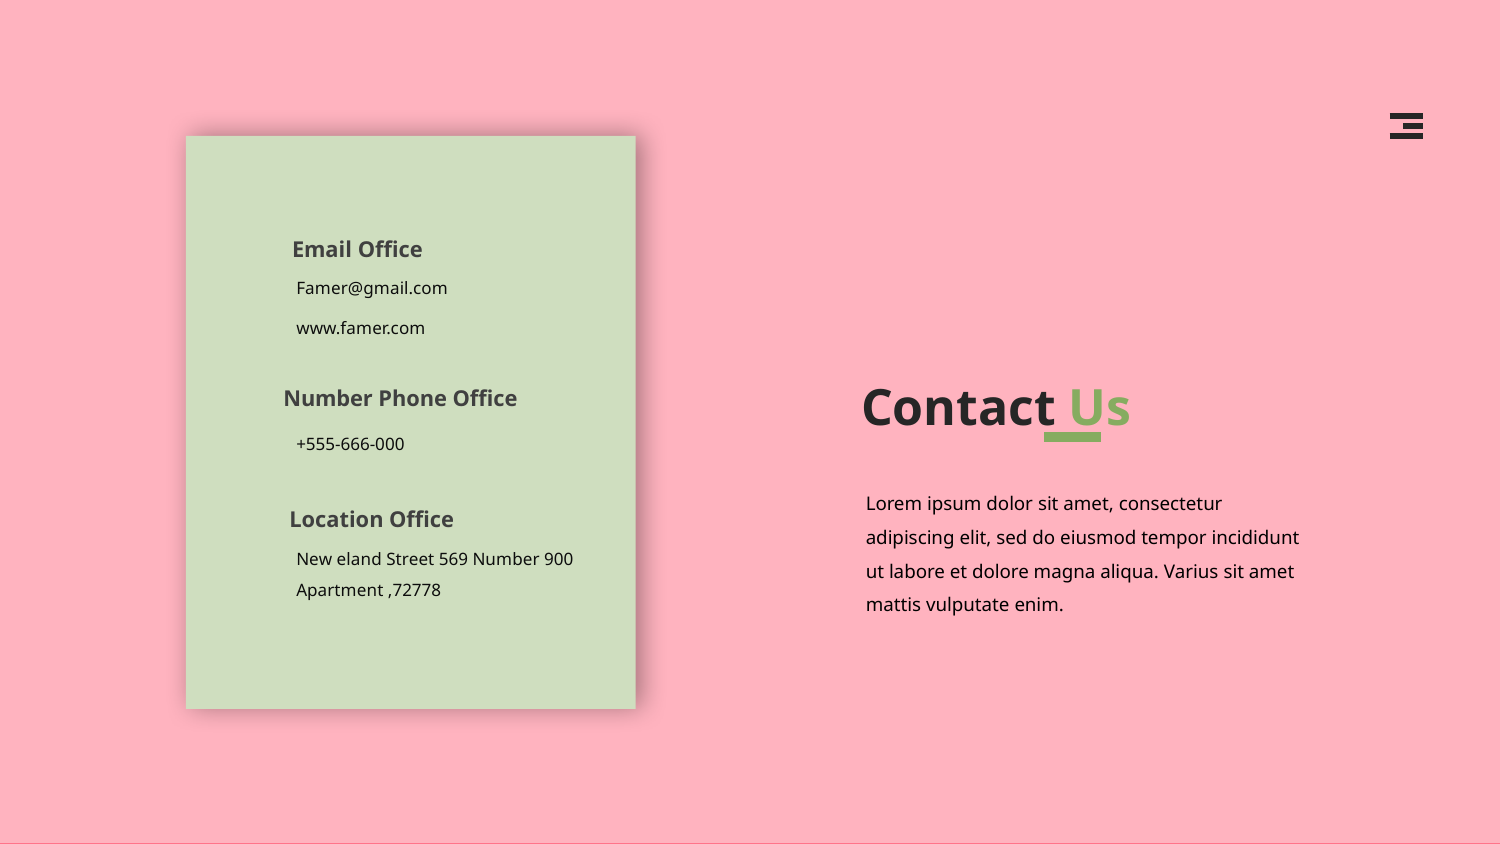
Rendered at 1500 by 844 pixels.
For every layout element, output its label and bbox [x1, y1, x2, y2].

picture [0, 0, 1500, 844]
text_box [1389, 116, 1423, 136]
text_box [860, 377, 1307, 437]
